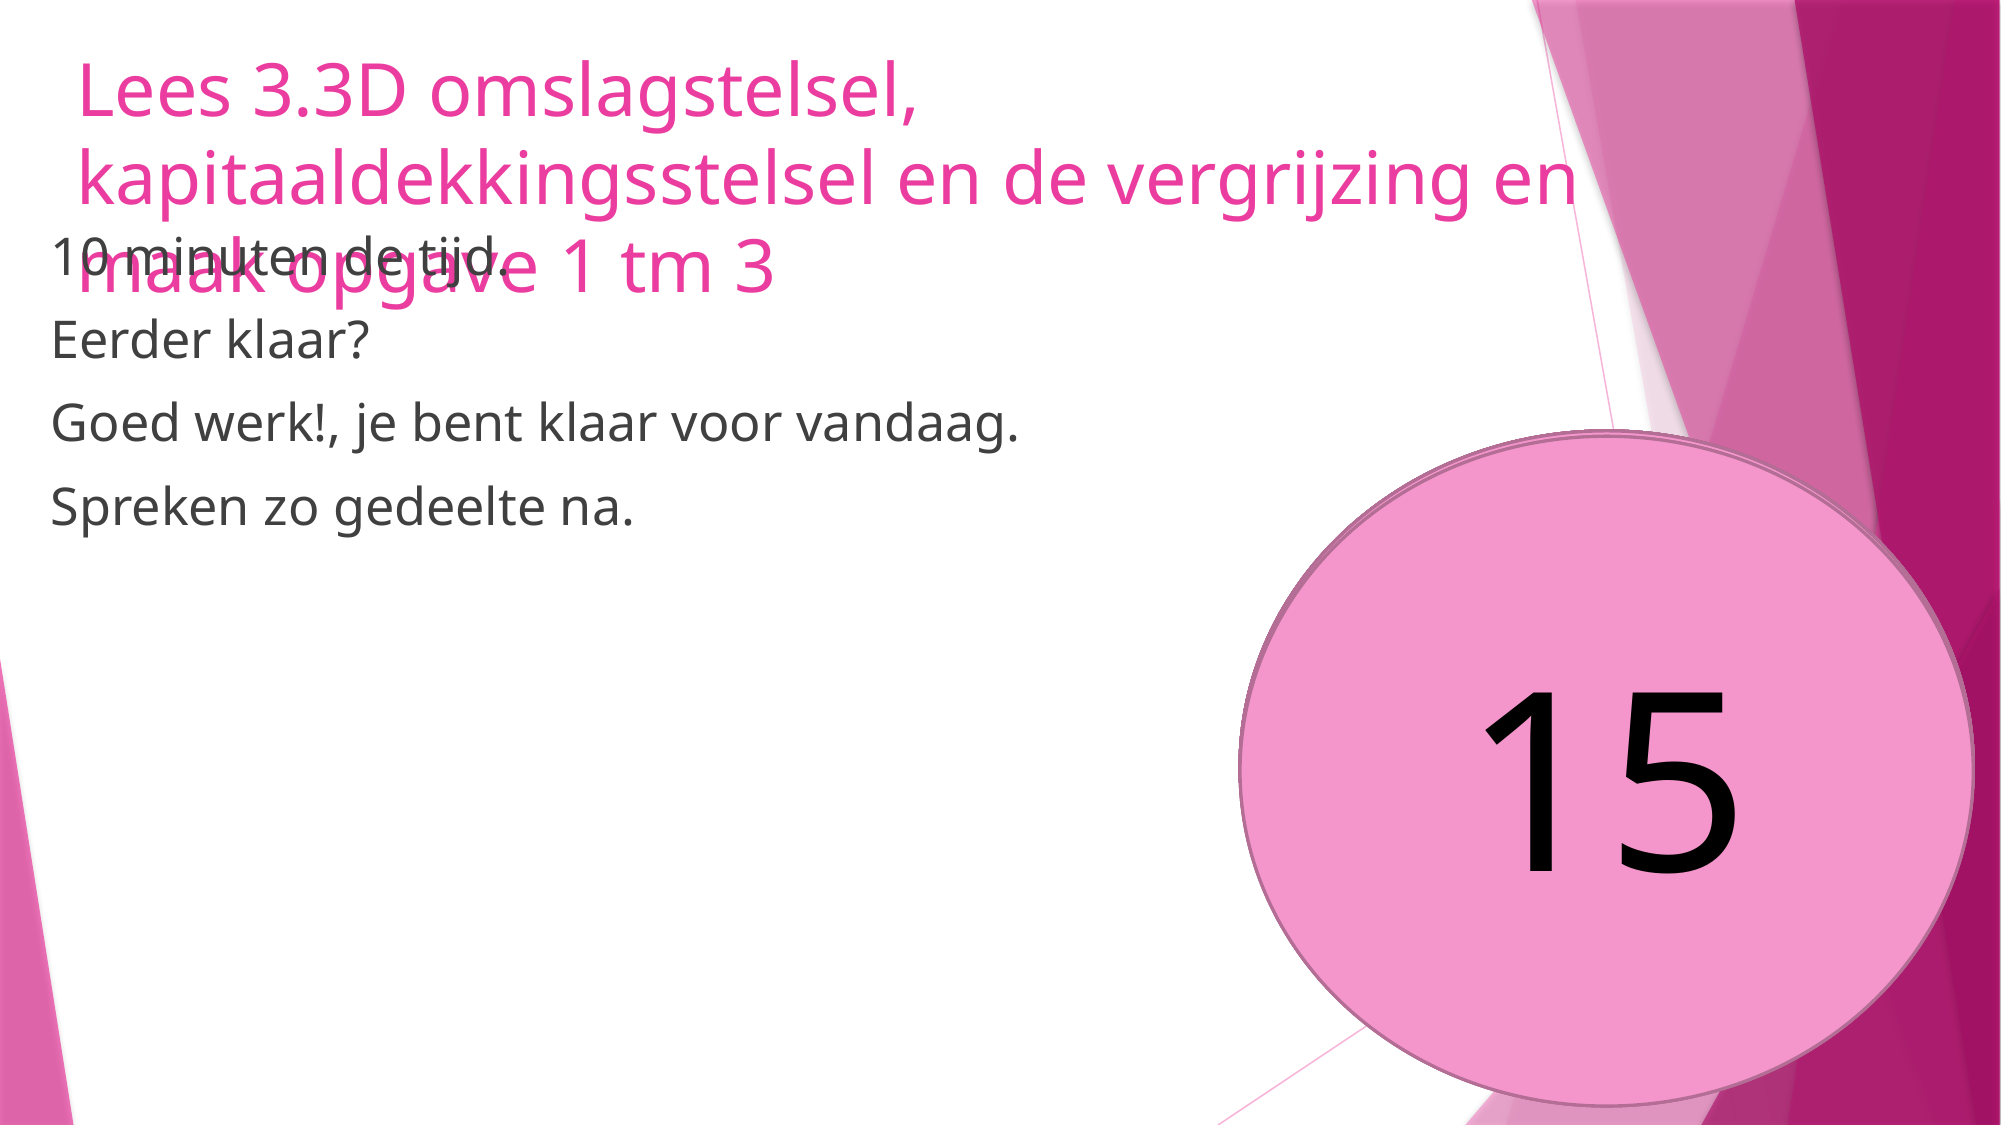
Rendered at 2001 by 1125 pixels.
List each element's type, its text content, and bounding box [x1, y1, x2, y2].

list 10 minuten de tijd. Eerder klaar? Goed werk!, je bent klaar voor vandaag. Spreken zo gedeelte na. [35, 215, 1241, 1008]
text_box 13 [1242, 429, 1972, 723]
title Lees 3.3D omslagstelsel, kapitaaldekkingsstelsel en de vergrijzing en maak opgave 1 tm 3 [61, 35, 1684, 317]
text_box 15 [1238, 434, 1975, 1108]
